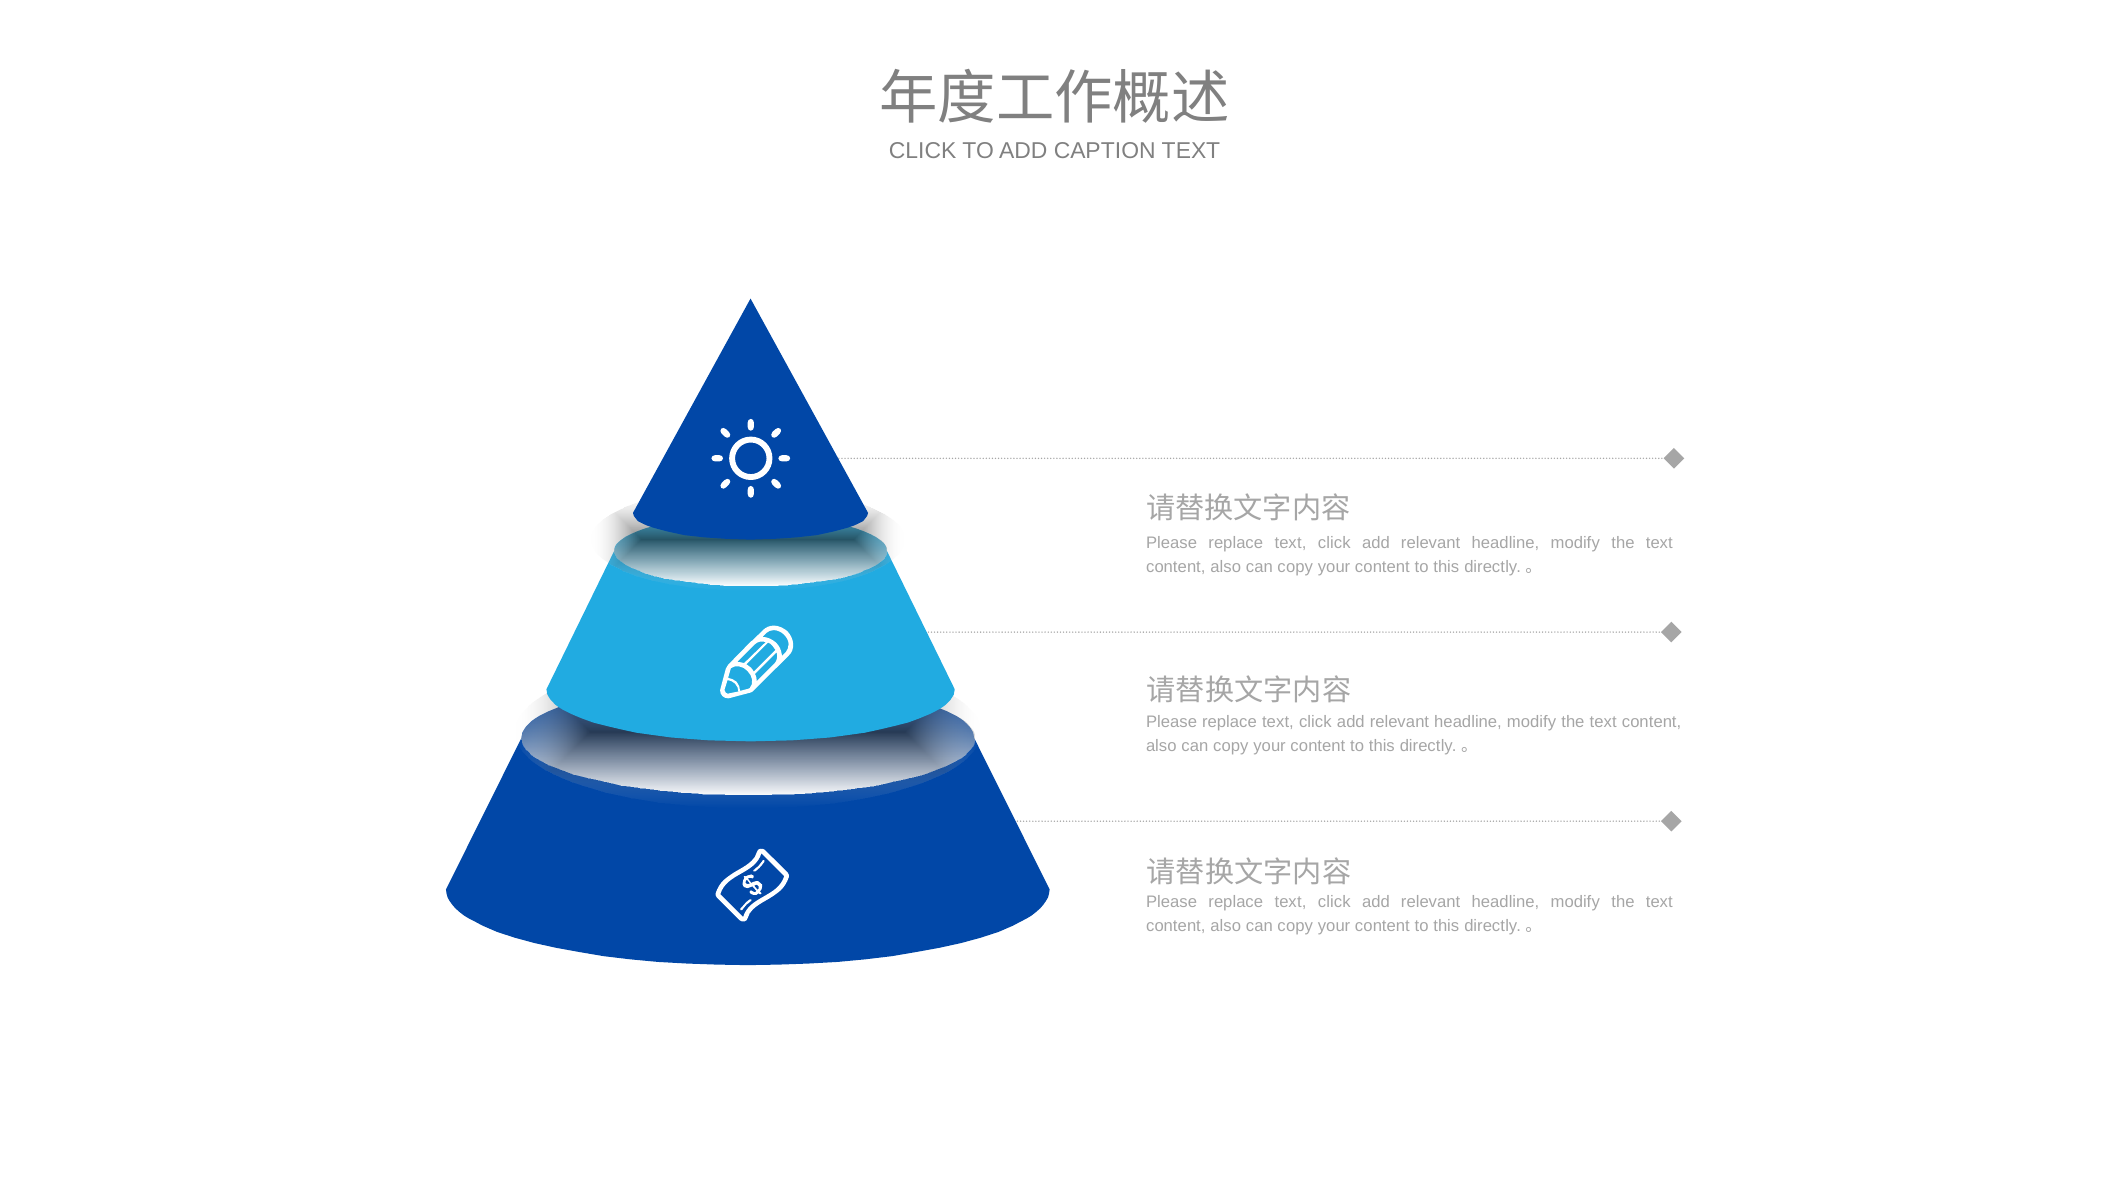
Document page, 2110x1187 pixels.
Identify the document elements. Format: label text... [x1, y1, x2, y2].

text_box [729, 436, 773, 480]
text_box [445, 656, 1050, 966]
text_box [711, 455, 724, 462]
text_box 请替换文字内容 [1146, 846, 1352, 889]
text_box [771, 427, 782, 438]
text_box [647, 298, 838, 487]
text_box Please replace text, click add relevant headline, modify the text content, also can copy your content to this directly.。 [1146, 886, 1674, 935]
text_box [546, 487, 955, 742]
text_box 年度工作概述 [865, 60, 1245, 131]
text_box [747, 418, 754, 431]
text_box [715, 848, 790, 922]
text_box CLICK TO ADD CAPTION TEXT [865, 135, 1245, 163]
text_box [720, 427, 731, 438]
text_box [720, 478, 731, 487]
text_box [747, 458, 1674, 822]
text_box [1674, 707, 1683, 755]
